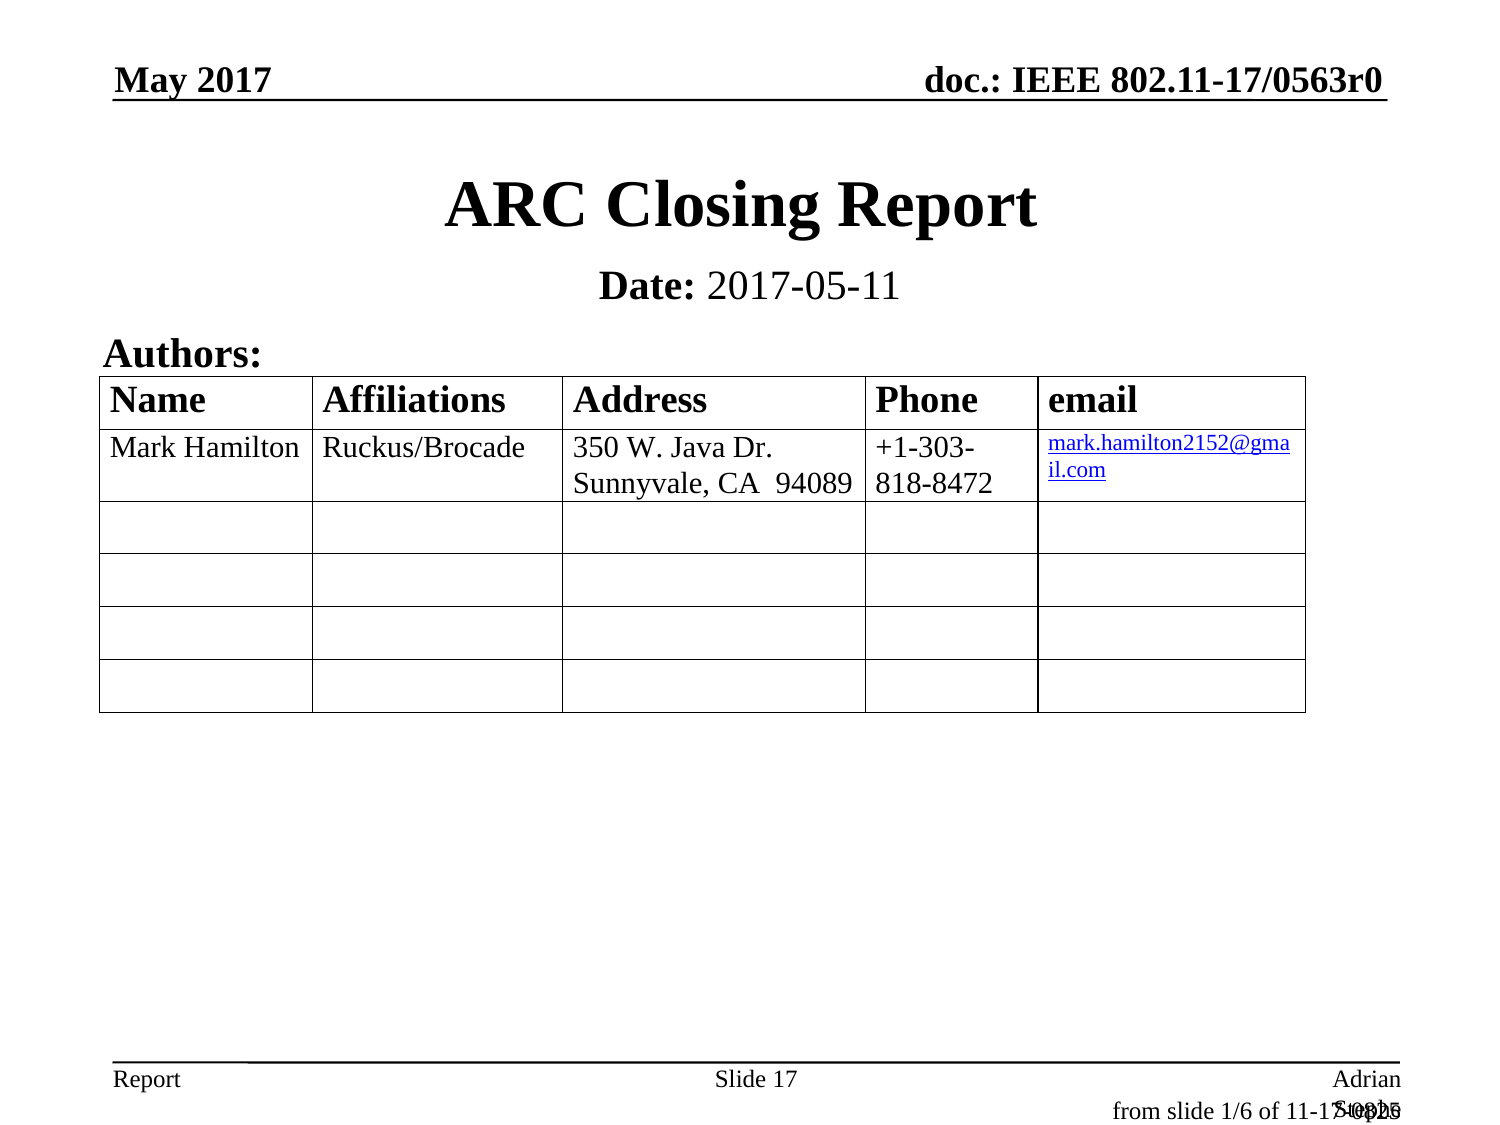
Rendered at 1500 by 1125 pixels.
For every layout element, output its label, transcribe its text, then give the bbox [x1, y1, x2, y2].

slide_number Slide 17 [711, 1061, 801, 1093]
footer Adrian Stephens, Intel Corporation [1324, 1061, 1402, 1093]
list Date: 2017-05-11 [112, 249, 1388, 313]
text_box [84, 375, 1336, 812]
text_box from slide 1/6 of 11-17-0825 [343, 1087, 1417, 1125]
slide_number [114, 54, 374, 101]
title ARC Closing Report [112, 112, 1388, 249]
text_box Authors: [87, 318, 325, 374]
